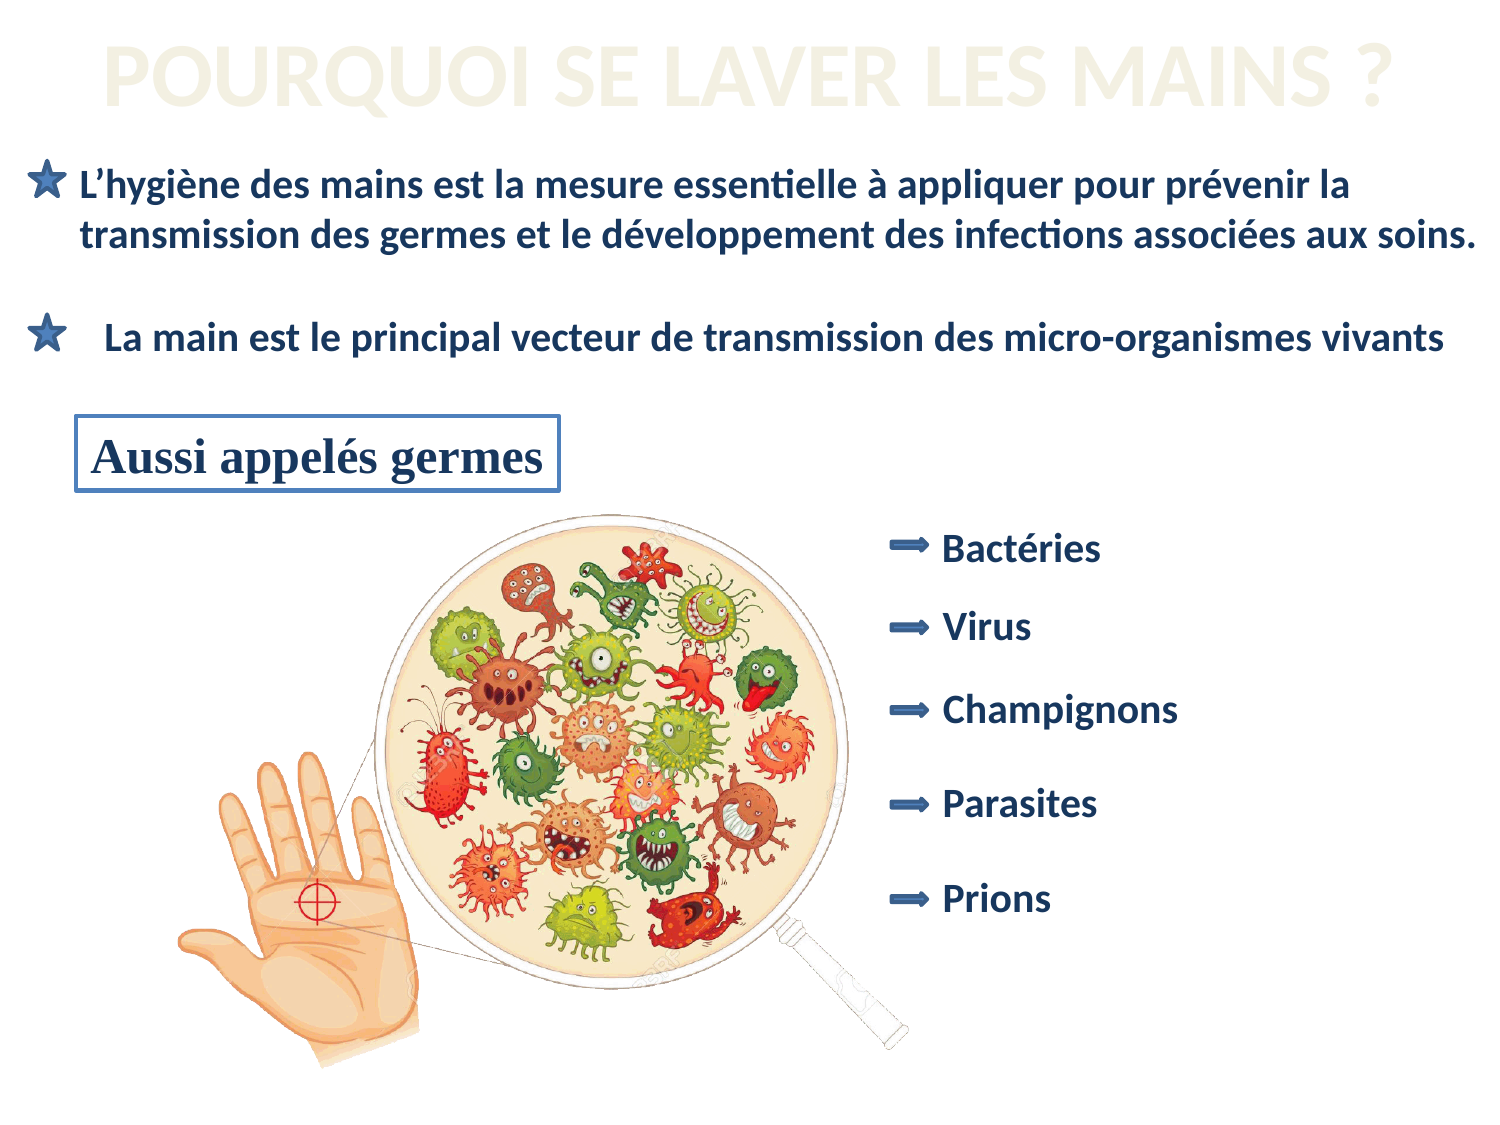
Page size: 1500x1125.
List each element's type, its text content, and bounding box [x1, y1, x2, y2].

text_box [924, 704, 928, 717]
text_box Bactéries [927, 513, 1140, 579]
text_box POURQUOI SE LAVER LES MAINS ? [0, 7, 1500, 133]
text_box Aussi appelés germes [74, 414, 561, 493]
text_box Virus [927, 591, 1047, 657]
picture [159, 491, 920, 1102]
text_box Parasites [927, 768, 1113, 834]
text_box La main est le principal vecteur de transmission des micro-organismes vivants [89, 302, 1461, 368]
text_box Prions [927, 862, 1067, 1078]
text_box Champignons [928, 674, 1194, 739]
text_box [27, 312, 67, 352]
text_box L’hygiène des mains est la mesure essentielle à appliquer pour prévenir la transmission des germes et le développement des infections associées aux soins. [64, 148, 1500, 264]
text_box [27, 158, 64, 198]
